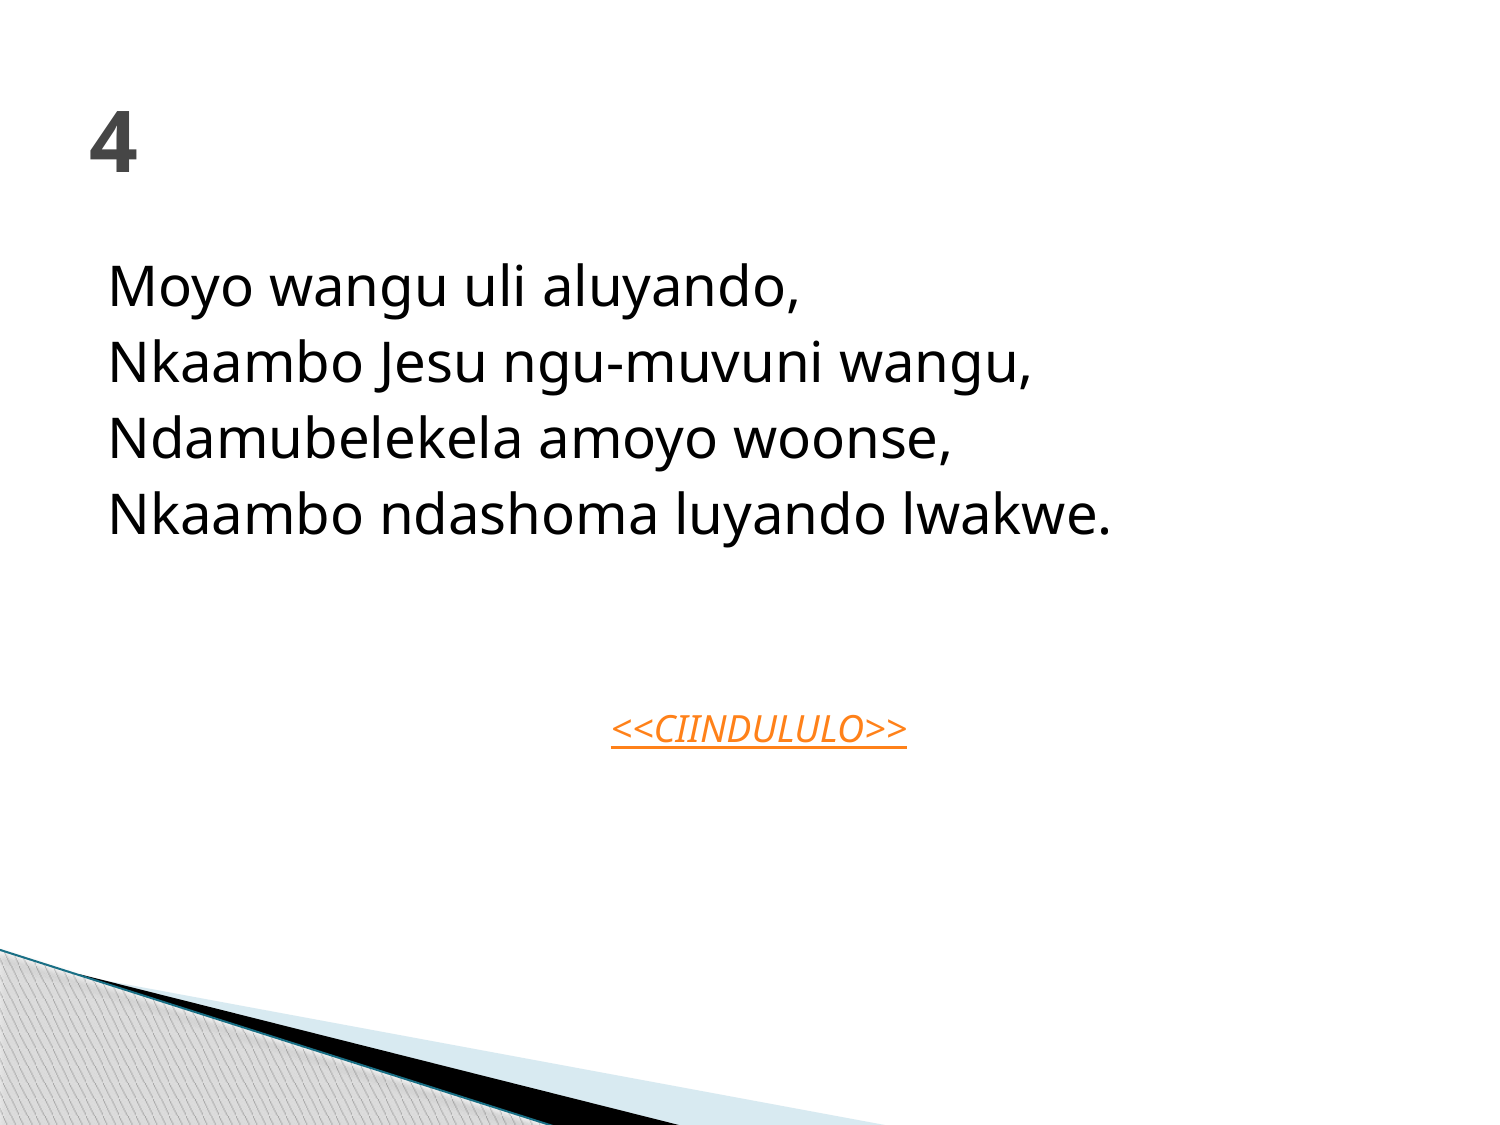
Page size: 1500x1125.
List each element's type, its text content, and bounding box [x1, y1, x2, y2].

title 4 [75, 45, 1425, 233]
list Moyo wangu uli aluyando, Nkaambo Jesu ngu-muvuni wangu, Ndamubelekela amoyo woonse, Nkaambo ndashoma luyando lwakwe. <<CIINDULULO>> [75, 243, 1425, 986]
